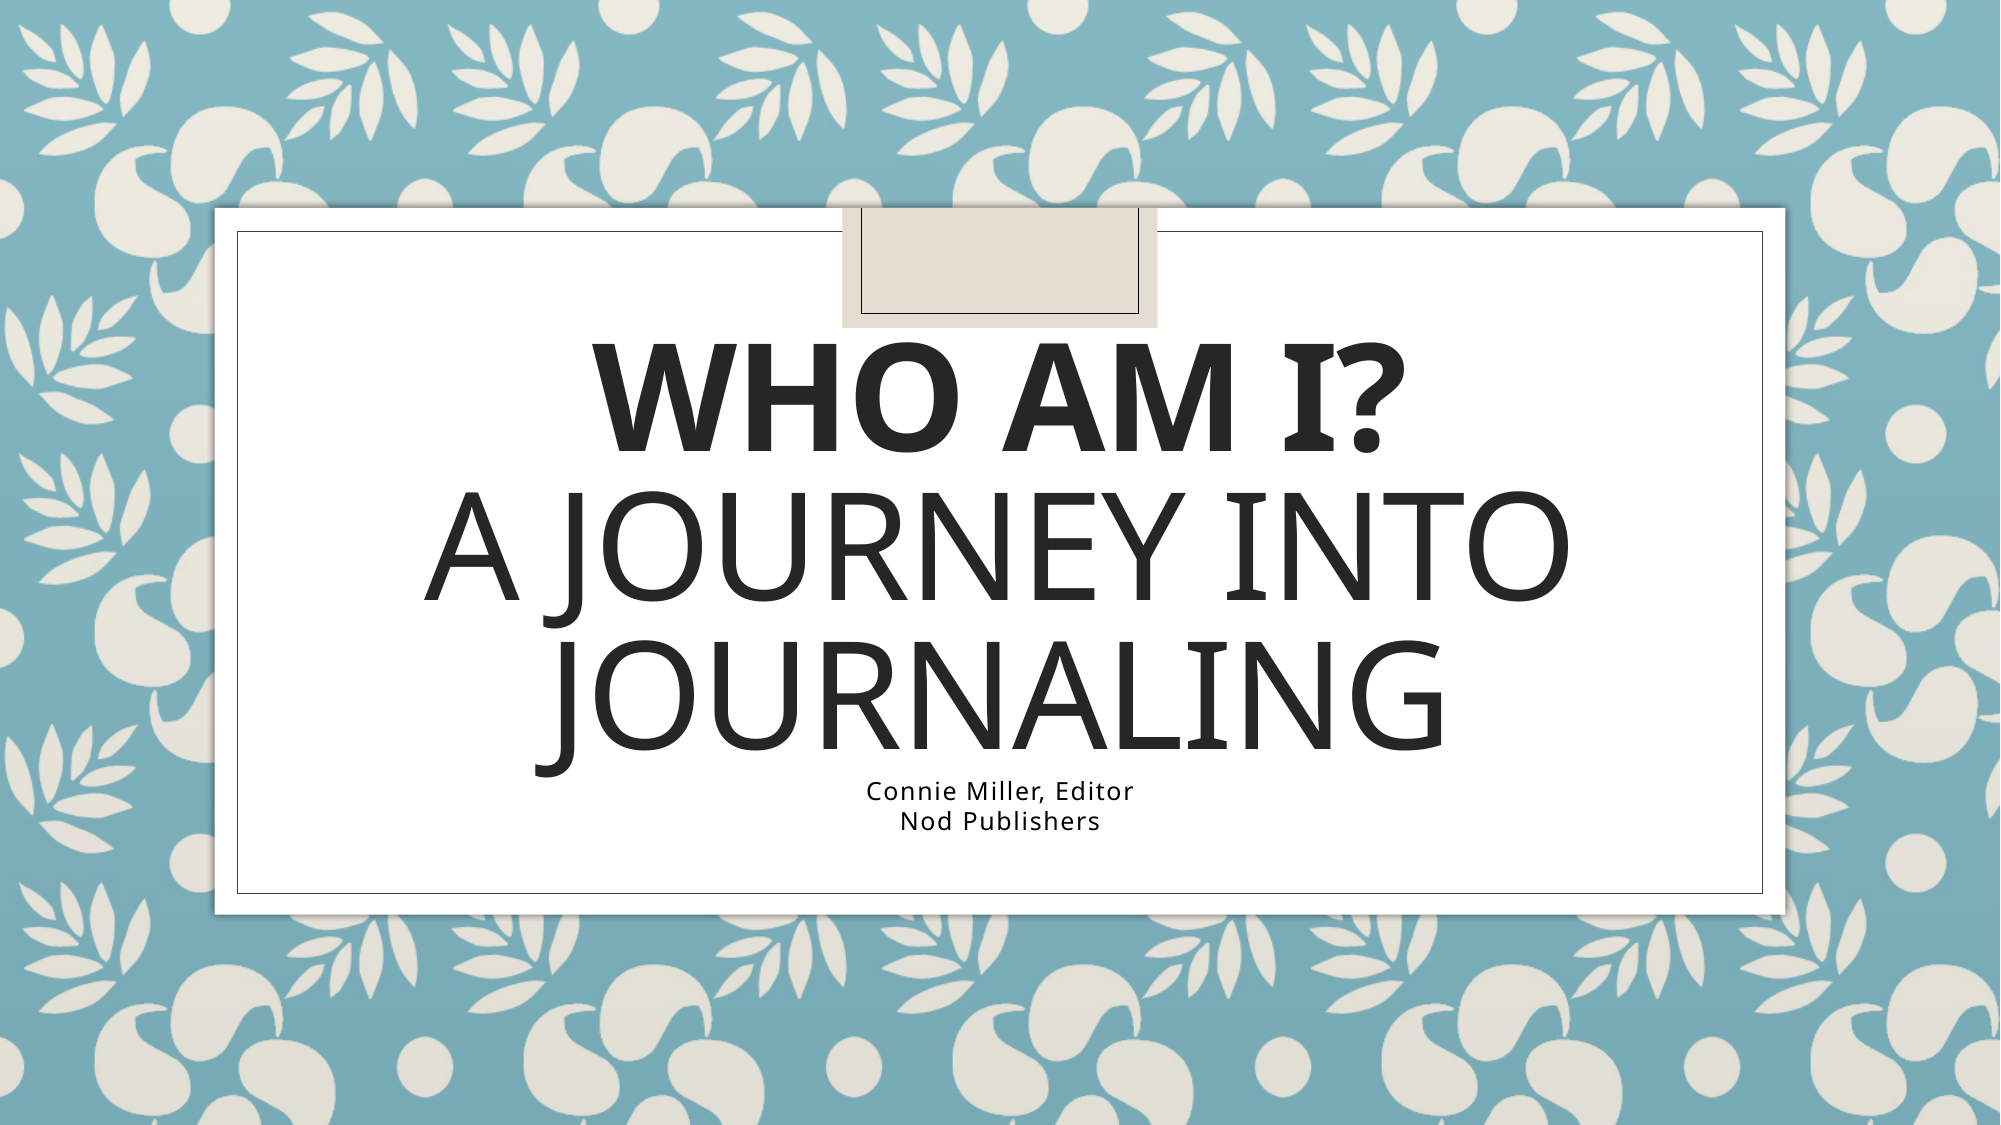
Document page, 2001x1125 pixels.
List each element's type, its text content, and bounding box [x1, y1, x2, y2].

subtitle Connie Miller, Editor Nod Publishers [256, 768, 1745, 844]
title Who Am I? A Journey into Journaling [256, 343, 1744, 768]
